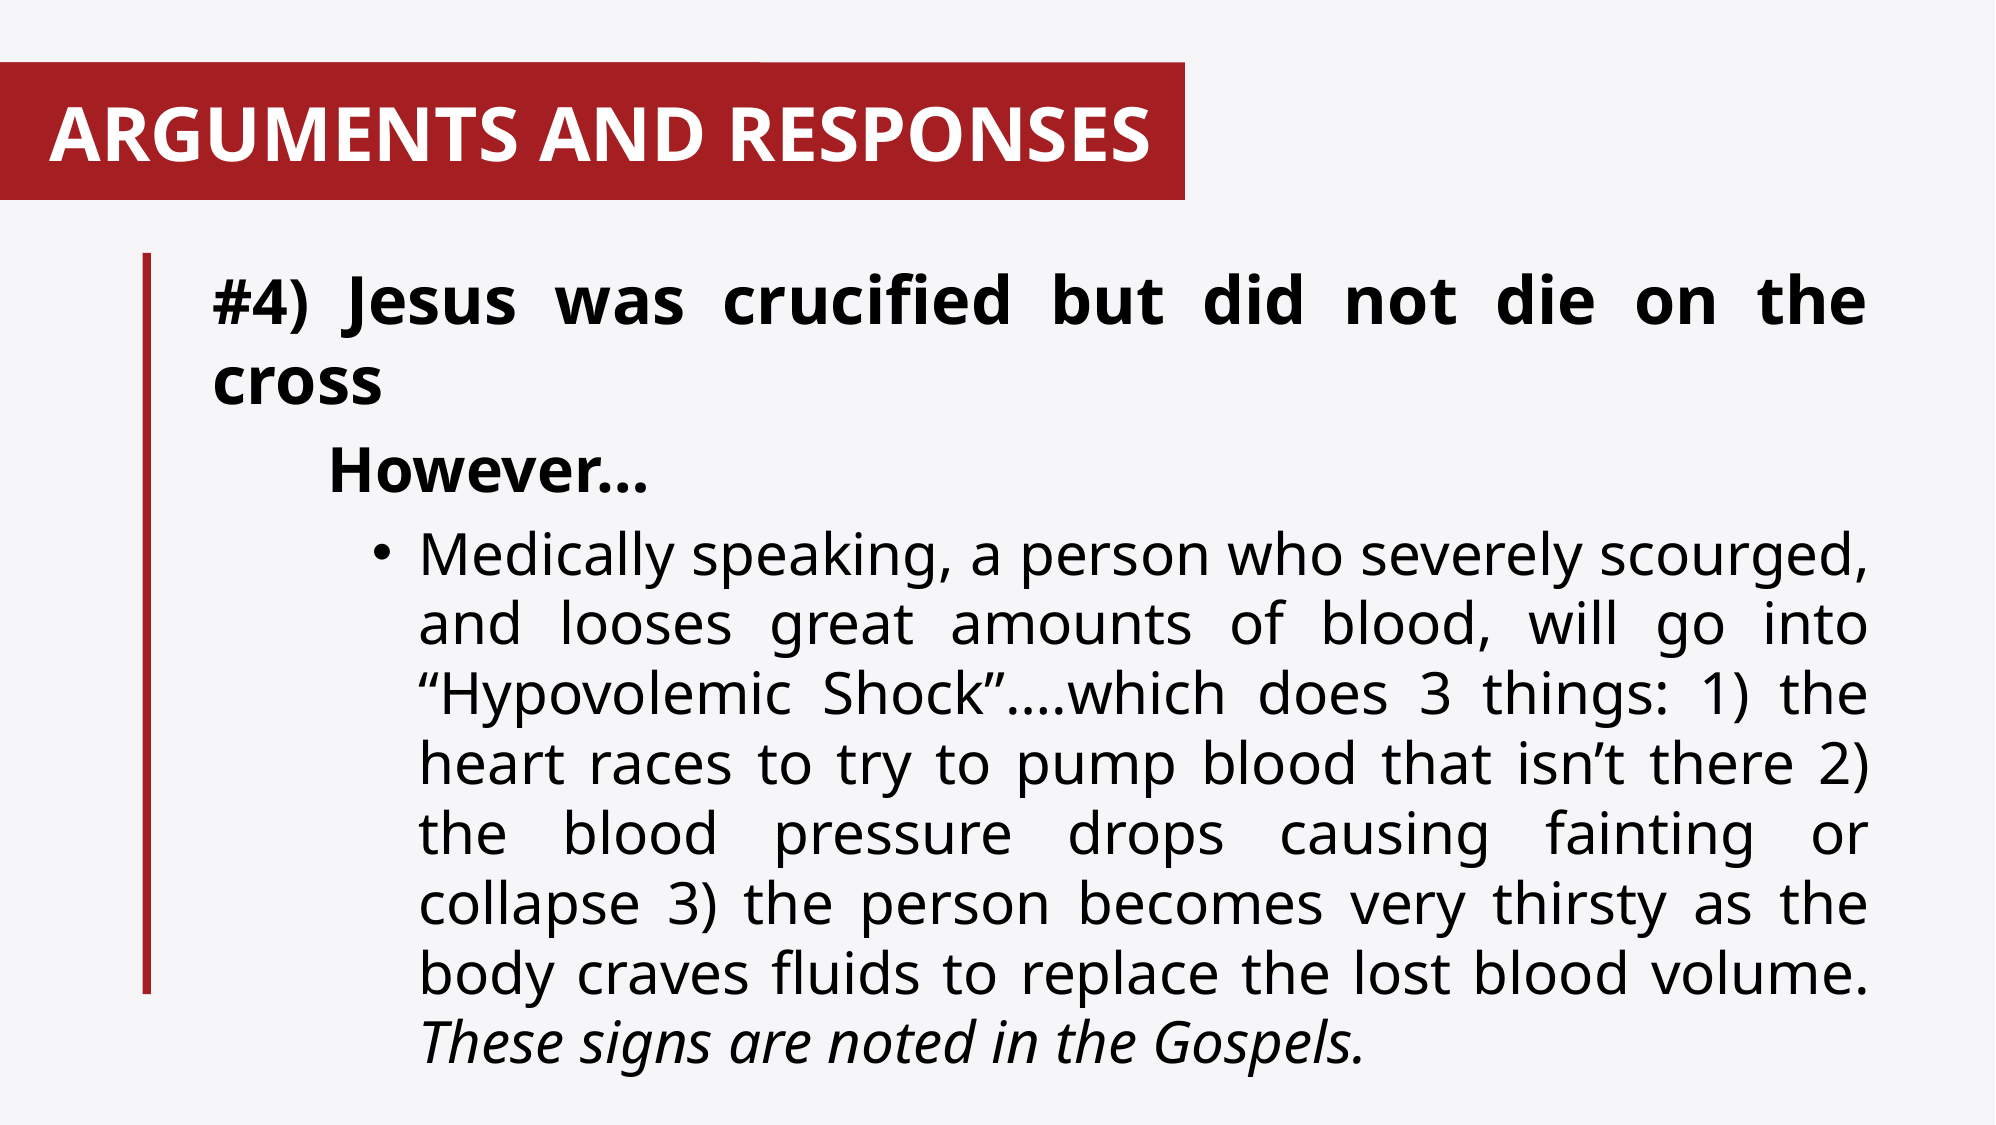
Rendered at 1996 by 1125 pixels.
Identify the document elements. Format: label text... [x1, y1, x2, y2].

text_box ARGUMENTS AND RESPONSES [0, 62, 1185, 200]
subtitle #4) Jesus was crucified but did not die on the cross However… Medically speaking, a person who severely scourged, and looses great amounts of blood, will go into “Hypovolemic Shock”….which does 3 things: 1) the heart races to try to pump blood that isn’t there 2) the blood pressure drops causing fainting or collapse 3) the person becomes very thirsty as the body craves fluids to replace the lost blood volume. These signs are noted in the Gospels. [197, 249, 1885, 1088]
